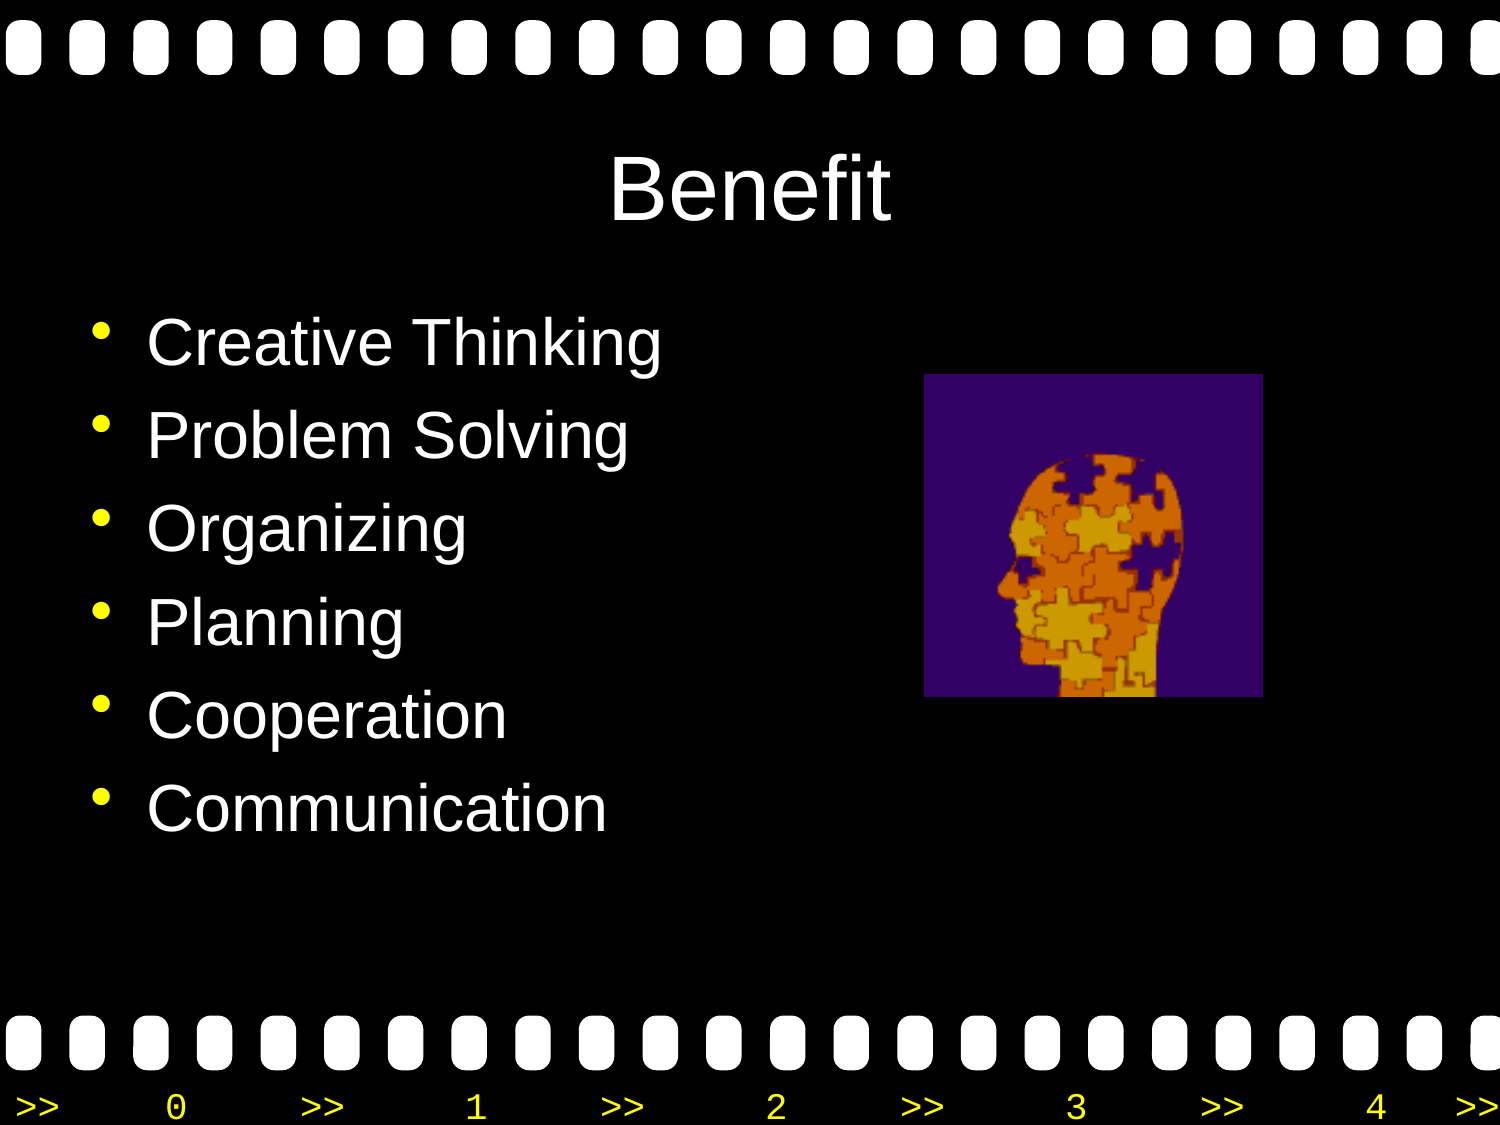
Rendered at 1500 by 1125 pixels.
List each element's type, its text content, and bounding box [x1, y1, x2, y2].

title Benefit [74, 89, 1426, 278]
picture [924, 374, 1263, 697]
list Creative Thinking Problem Solving Organizing Planning Cooperation Communication [74, 290, 1426, 1006]
